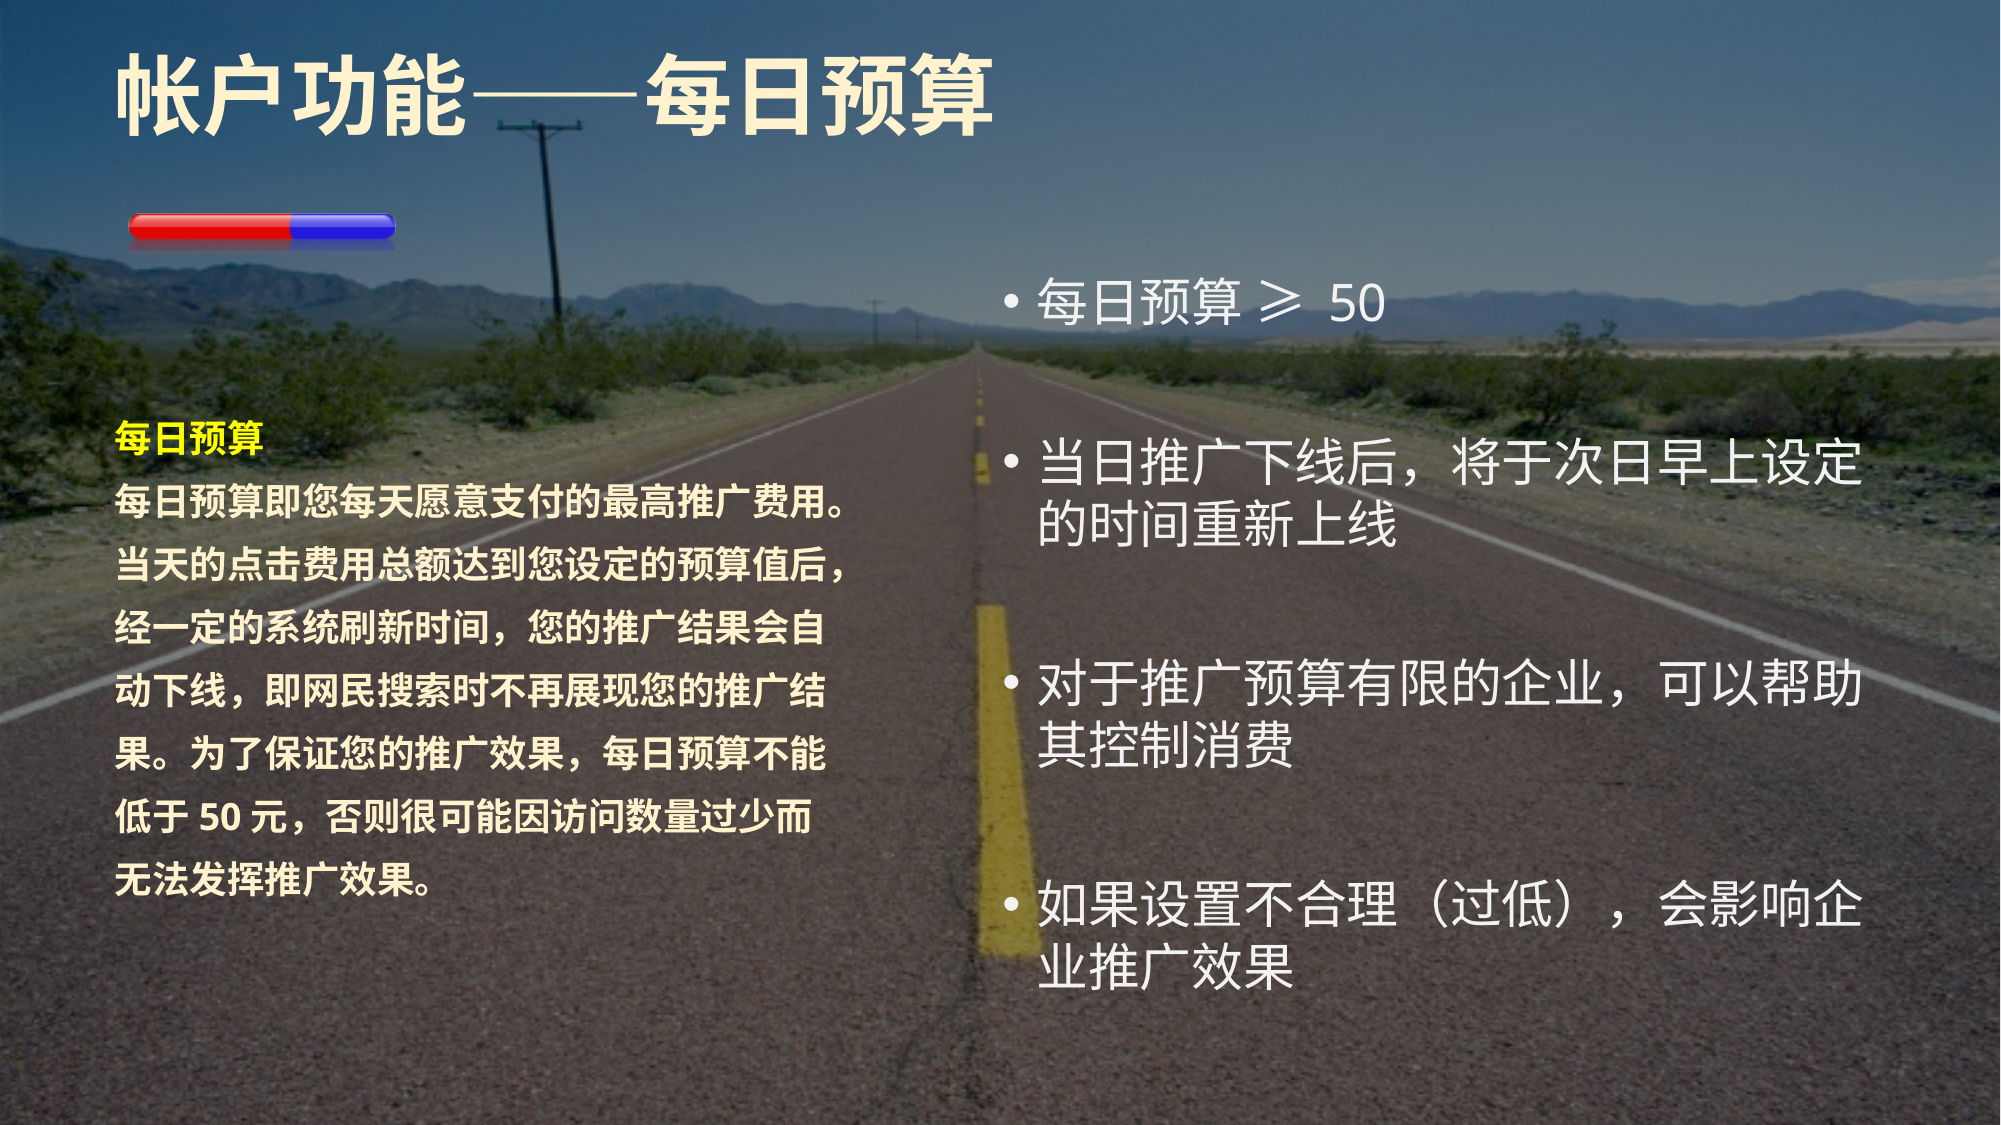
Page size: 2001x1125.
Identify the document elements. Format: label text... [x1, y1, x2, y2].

title 帐户功能——每日预算 [99, 45, 1521, 203]
text_box 每日预算 每日预算即您每天愿意支付的最高推广费用。当天的点击费用总额达到您设定的预算值后，经一定的系统刷新时间，您的推广结果会自动下线，即网民搜索时不再展现您的推广结果。为了保证您的推广效果，每日预算不能低于50元，否则很可能因访问数量过少而无法发挥推广效果。 [99, 389, 862, 909]
list 每日预算 ≥ 50 当日推广下线后，将于次日早上设定的时间重新上线 对于推广预算有限的企业，可以帮助其控制消费 如果设置不合理（过低），会影响企业推广效果 [987, 262, 1900, 1005]
picture [0, 0, 2001, 1125]
